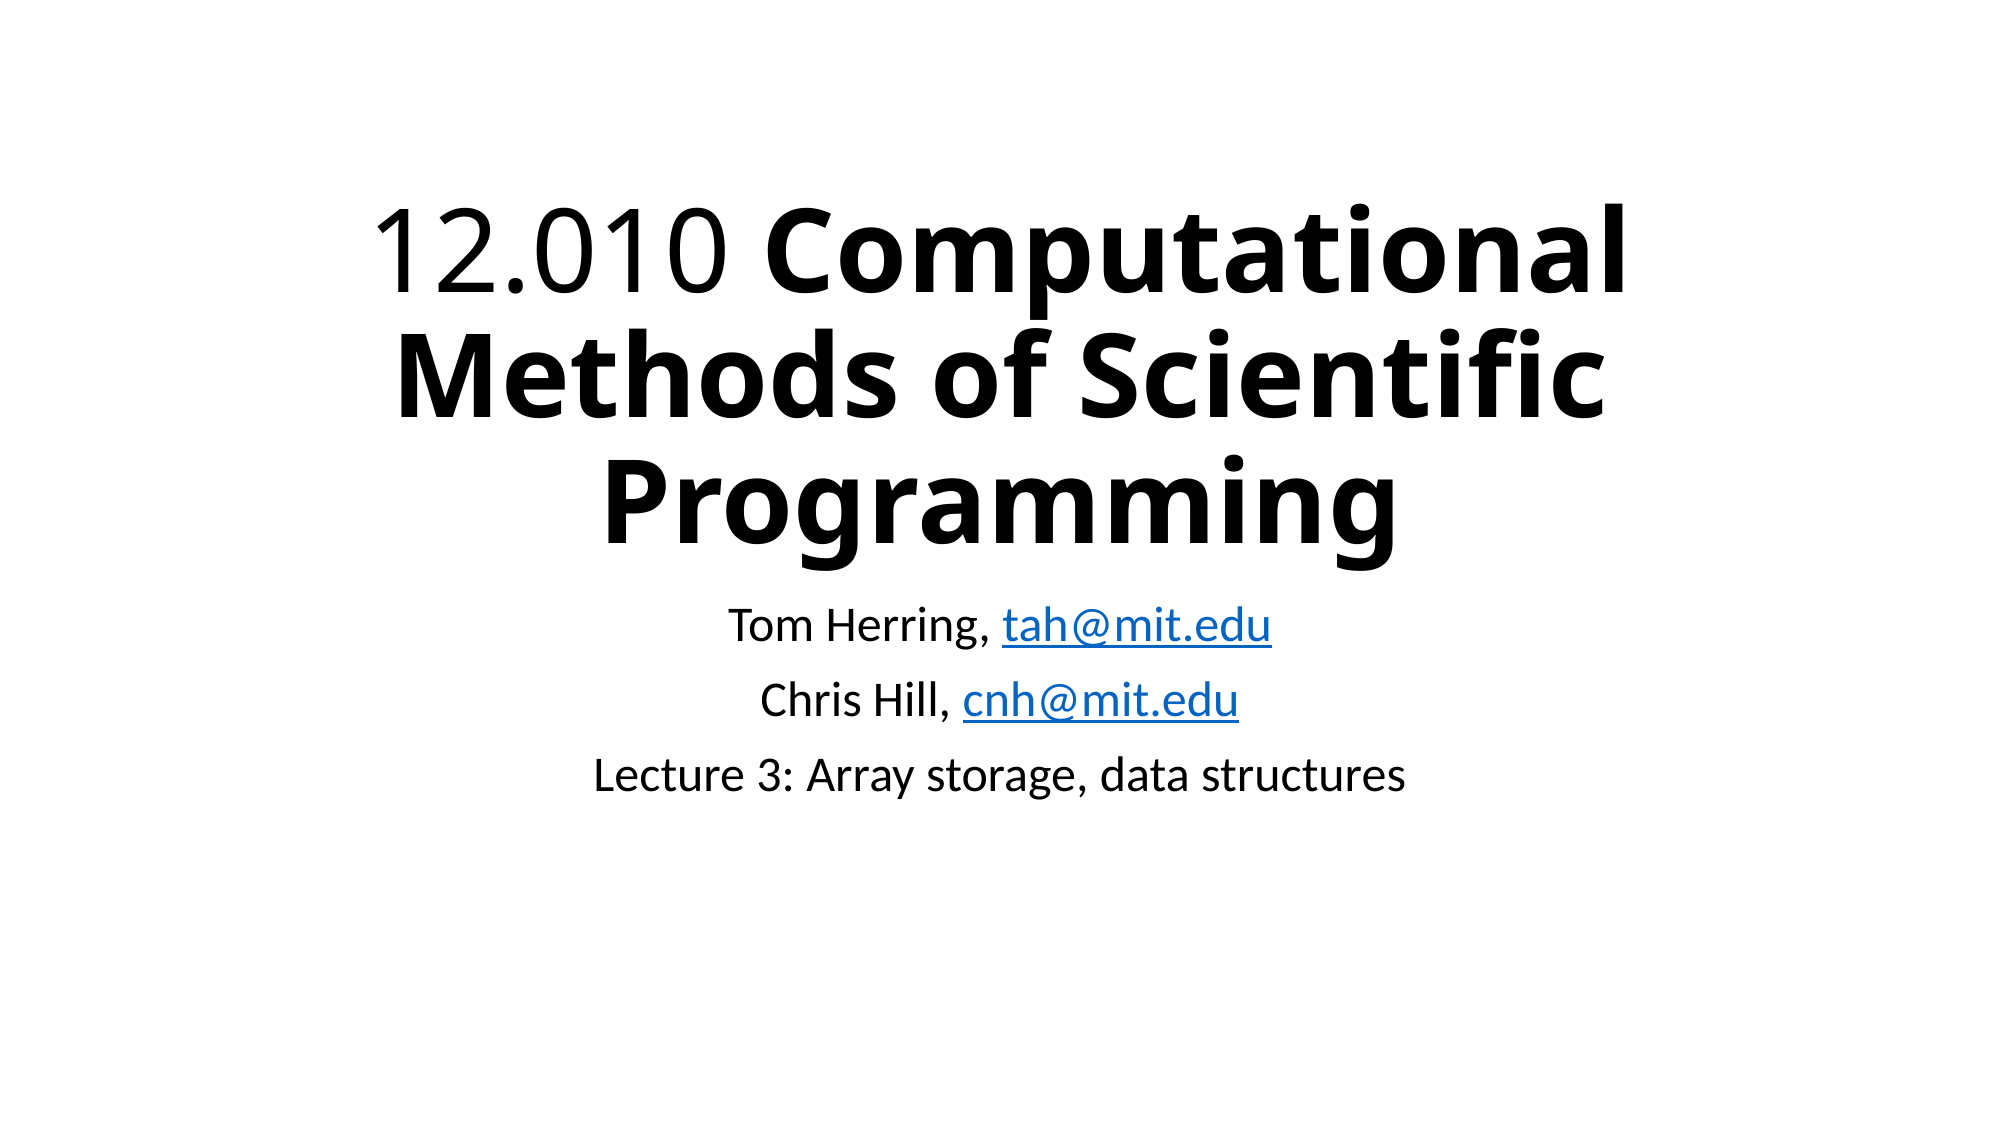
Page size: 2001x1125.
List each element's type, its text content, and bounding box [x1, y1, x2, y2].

subtitle Tom Herring, tah@mit.edu Chris Hill, cnh@mit.edu Lecture 3: Array storage, data structures [249, 590, 1750, 863]
title 12.010 Computational Methods of Scientific Programming [249, 184, 1750, 576]
